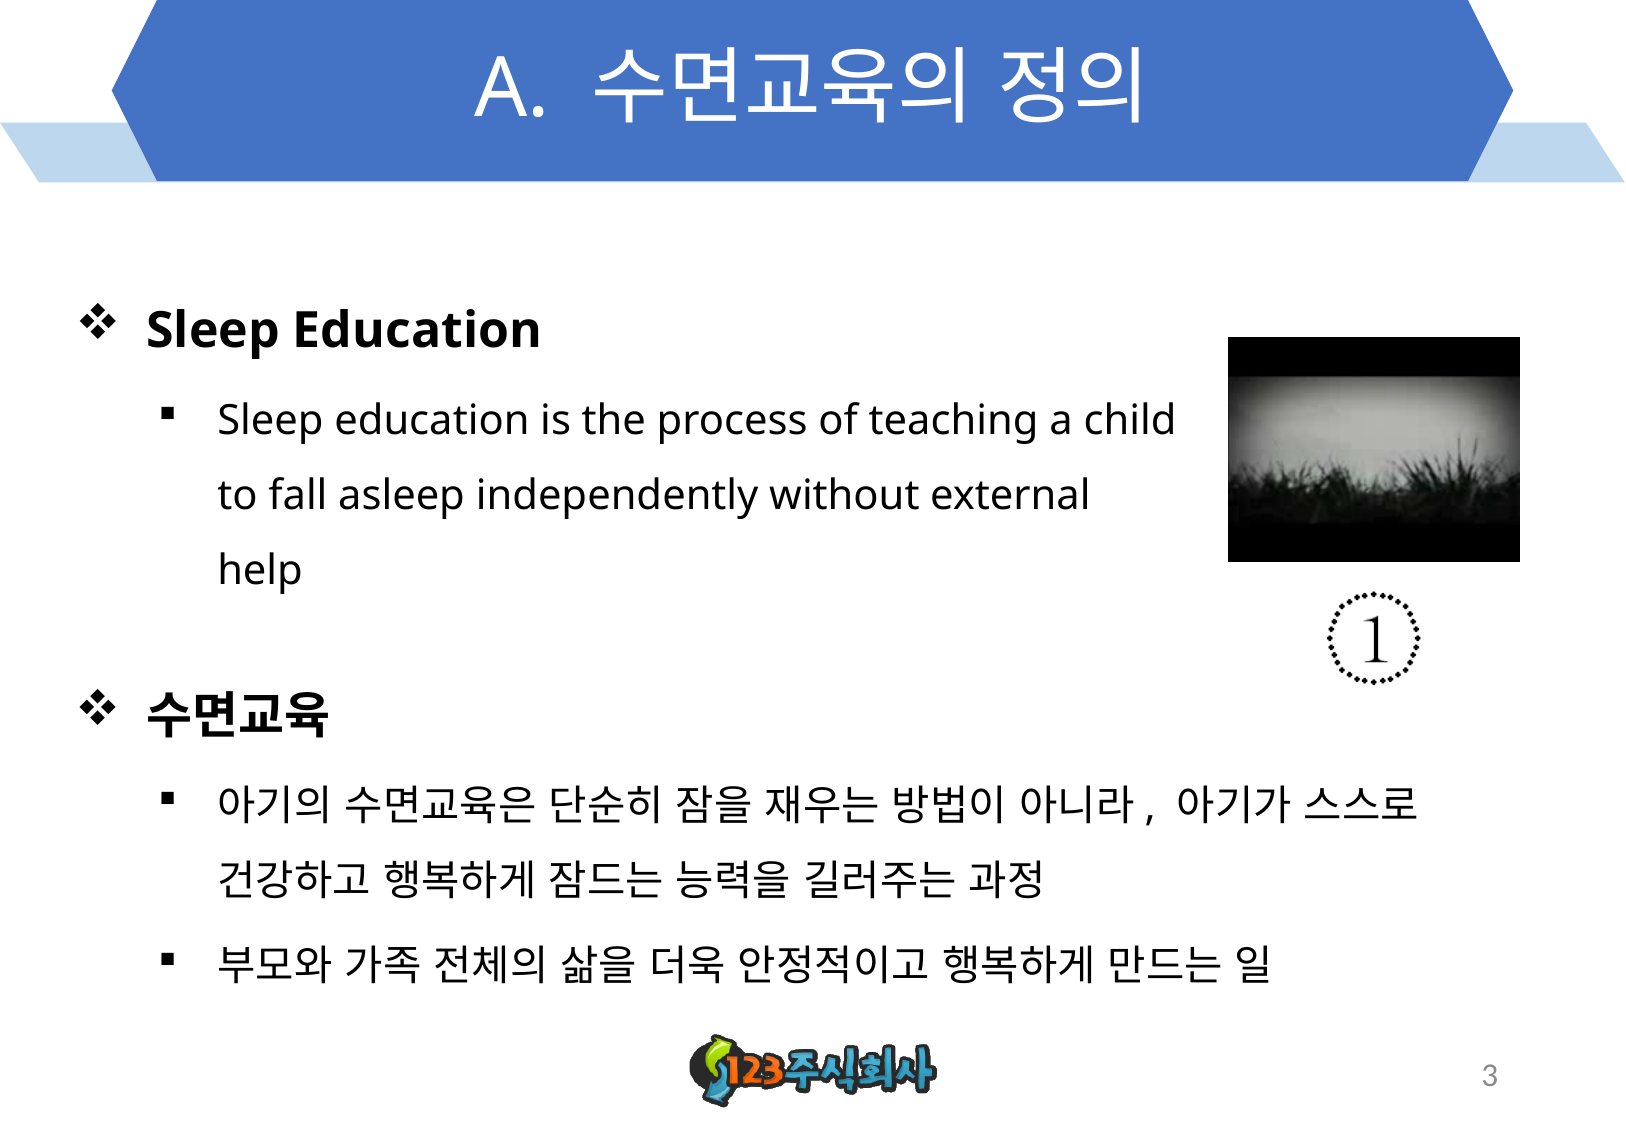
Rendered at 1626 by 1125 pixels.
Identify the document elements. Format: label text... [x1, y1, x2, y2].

text_box 수면교육 아기의 수면교육은 단순히 잠을 재우는 방법이 아니라, 아기가 스스로 건강하고 행복하게 잠드는 능력을 길러주는 과정 부모와 가족 전체의 삶을 더욱 안정적이고 행복하게 만드는 일 [60, 645, 1568, 1014]
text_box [1227, 336, 1521, 563]
list Sleep Education Sleep education is the process of teaching a child to fall asleep independently without external help [60, 260, 1202, 628]
picture [1324, 590, 1424, 687]
title A. 수면교육의 정의 [0, 0, 1625, 182]
slide_number 3 [1147, 1042, 1514, 1103]
picture [677, 1021, 948, 1118]
